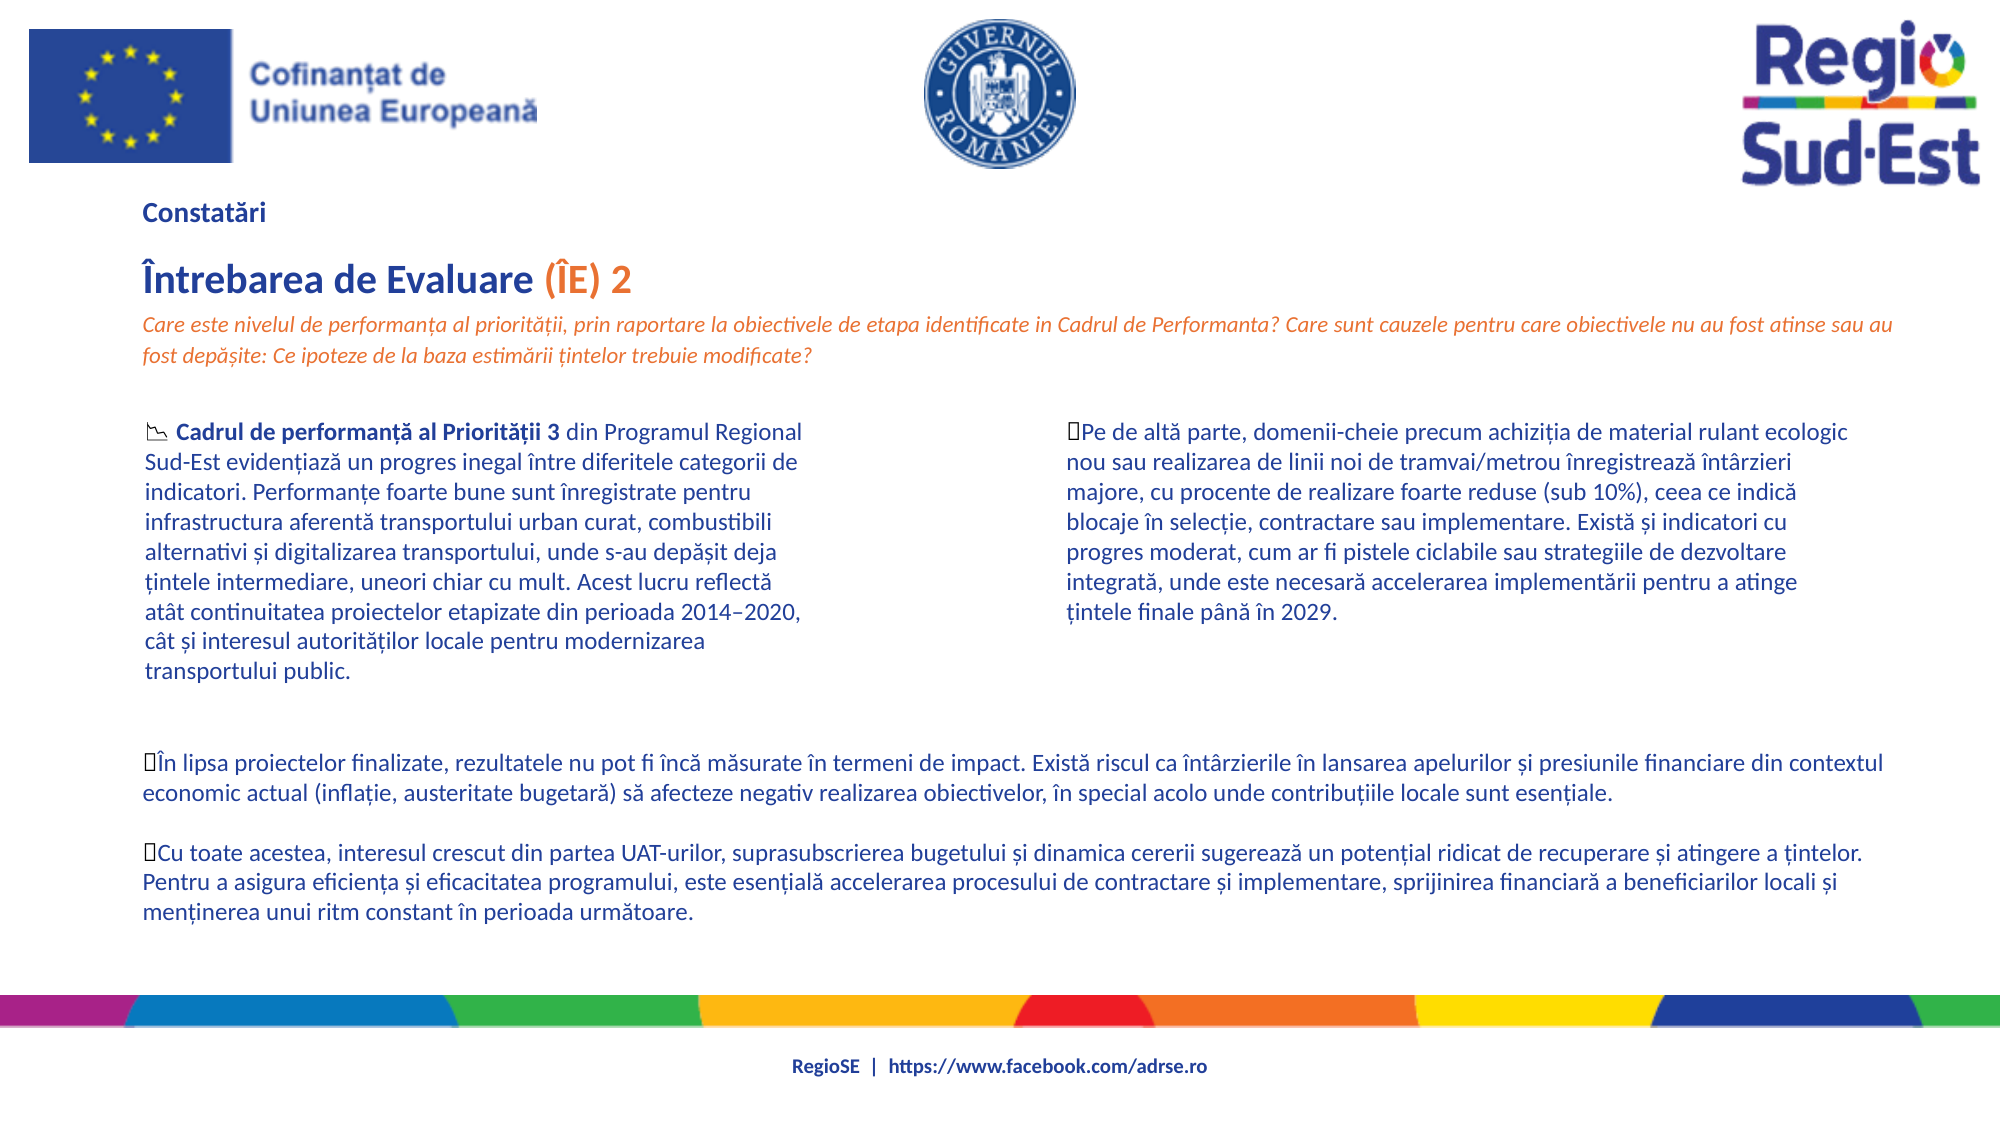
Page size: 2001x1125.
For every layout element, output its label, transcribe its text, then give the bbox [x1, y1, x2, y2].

text_box Care este nivelul de performanța al priorității, prin raportare la obiectivele de etapa identificate in Cadrul de Performanta? Care sunt cauzele pentru care obiectivele nu au fost atinse sau au fost depășite: Ce ipoteze de la baza estimării țintelor trebuie modificate? [127, 297, 1911, 430]
picture [1710, 0, 2000, 276]
text_box 📉 Cadrul de performanță al Priorității 3 din Programul Regional Sud-Est evidențiază un progres inegal între diferitele categorii de indicatori. Performanțe foarte bune sunt înregistrate pentru infrastructura aferentă transportului urban curat, combustibili alternativi și digitalizarea transportului, unde s-au depășit deja țintele intermediare, uneori chiar cu mult. Acest lucru reflectă atât continuitatea proiectelor etapizate din perioada 2014–2020, cât și interesul autorităților locale pentru modernizarea transportului public. [130, 377, 819, 693]
picture [924, 19, 1076, 170]
text_box Constatări [127, 185, 1134, 236]
text_box 📝În lipsa proiectelor finalizate, rezultatele nu pot fi încă măsurate în termeni de impact. Există riscul ca întârzierile în lansarea apelurilor și presiunile financiare din contextul economic actual (inflație, austeritate bugetară) să afecteze negativ realizarea obiectivelor, în special acolo unde contribuțiile locale sunt esențiale. 💡Cu toate acestea, interesul crescut din partea UAT-urilor, suprasubscrierea bugetului și dinamica cererii sugerează un potențial ridicat de recuperare și atingere a țintelor. Pentru a asigura eficiența și eficacitatea programului, este esențială accelerarea procesului de contractare și implementare, sprijinirea financiară a beneficiarilor locali și menținerea unui ritm constant în perioada următoare. [127, 708, 1932, 934]
picture [28, 28, 537, 164]
picture [0, 995, 2000, 1029]
text_box 📌Pe de altă parte, domenii-cheie precum achiziția de material rulant ecologic nou sau realizarea de linii noi de tramvai/metrou înregistrează întârzieri majore, cu procente de realizare foarte reduse (sub 10%), ceea ce indică blocaje în selecție, contractare sau implementare. Există și indicatori cu progres moderat, cum ar fi pistele ciclabile sau strategiile de dezvoltare integrată, unde este necesară accelerarea implementării pentru a atinge țintele finale până în 2029. [1051, 377, 1873, 633]
text_box RegioSE | https://www.facebook.com/adrse.ro [776, 1029, 1223, 1085]
text_box Întrebarea de Evaluare (ÎE) 2 [127, 244, 1227, 297]
